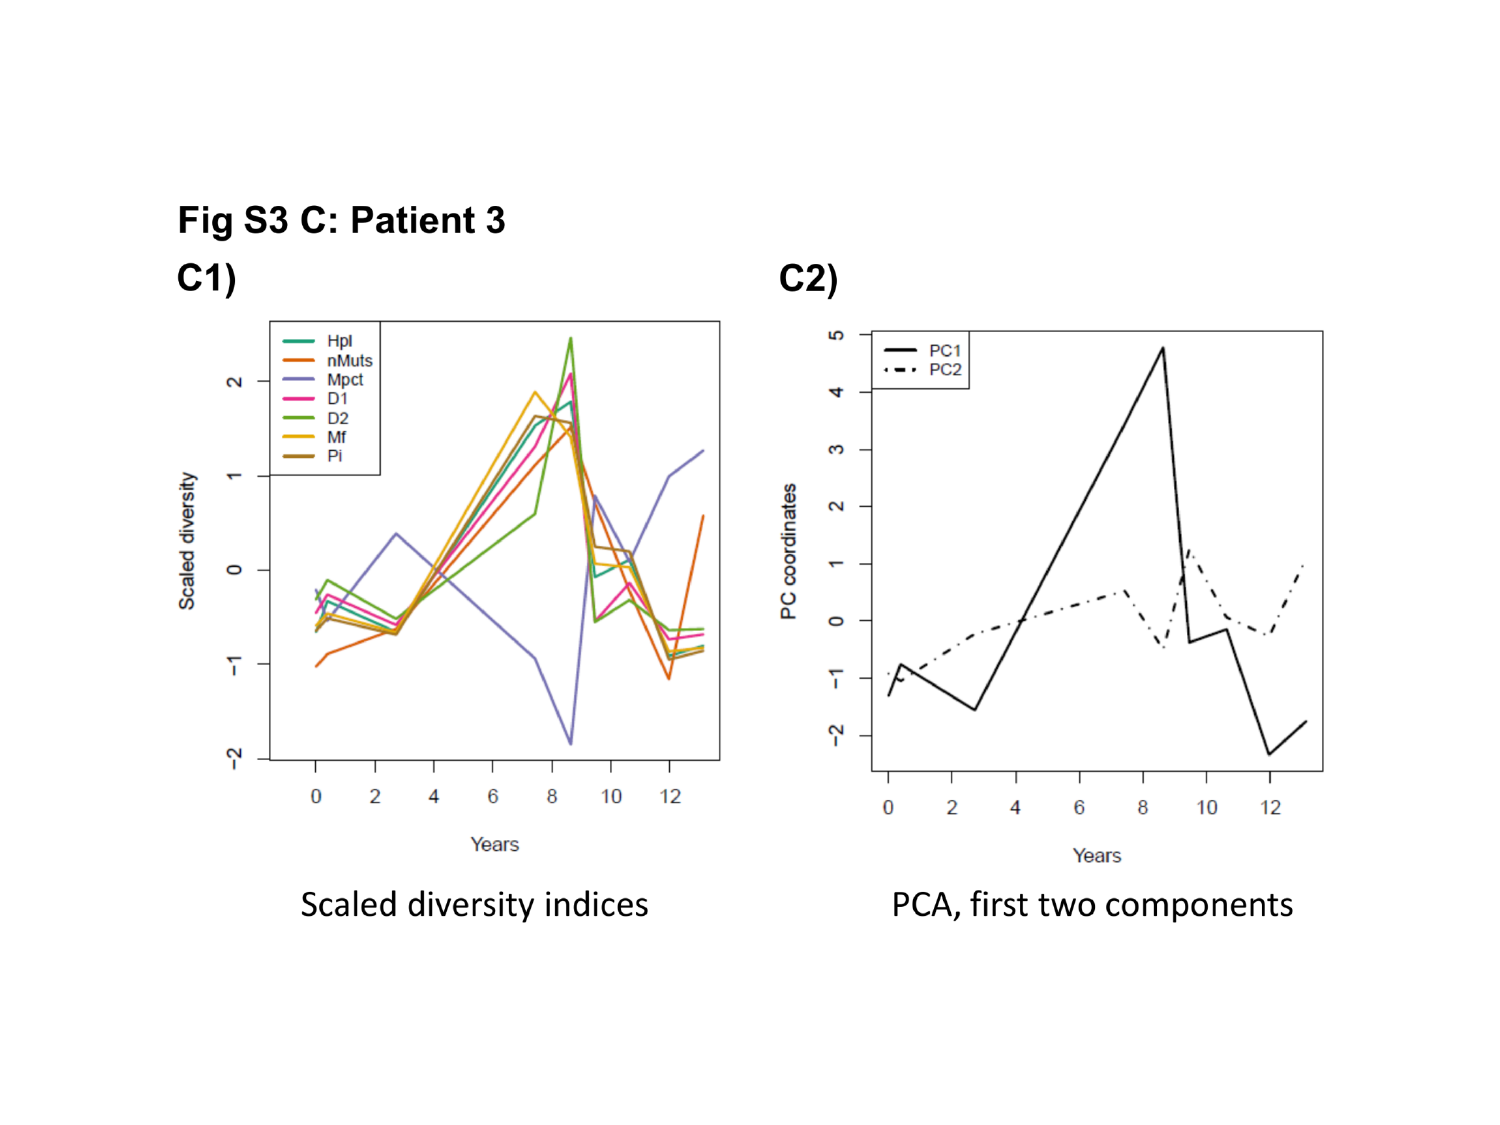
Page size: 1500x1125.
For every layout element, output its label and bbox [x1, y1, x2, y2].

picture [170, 198, 1330, 927]
